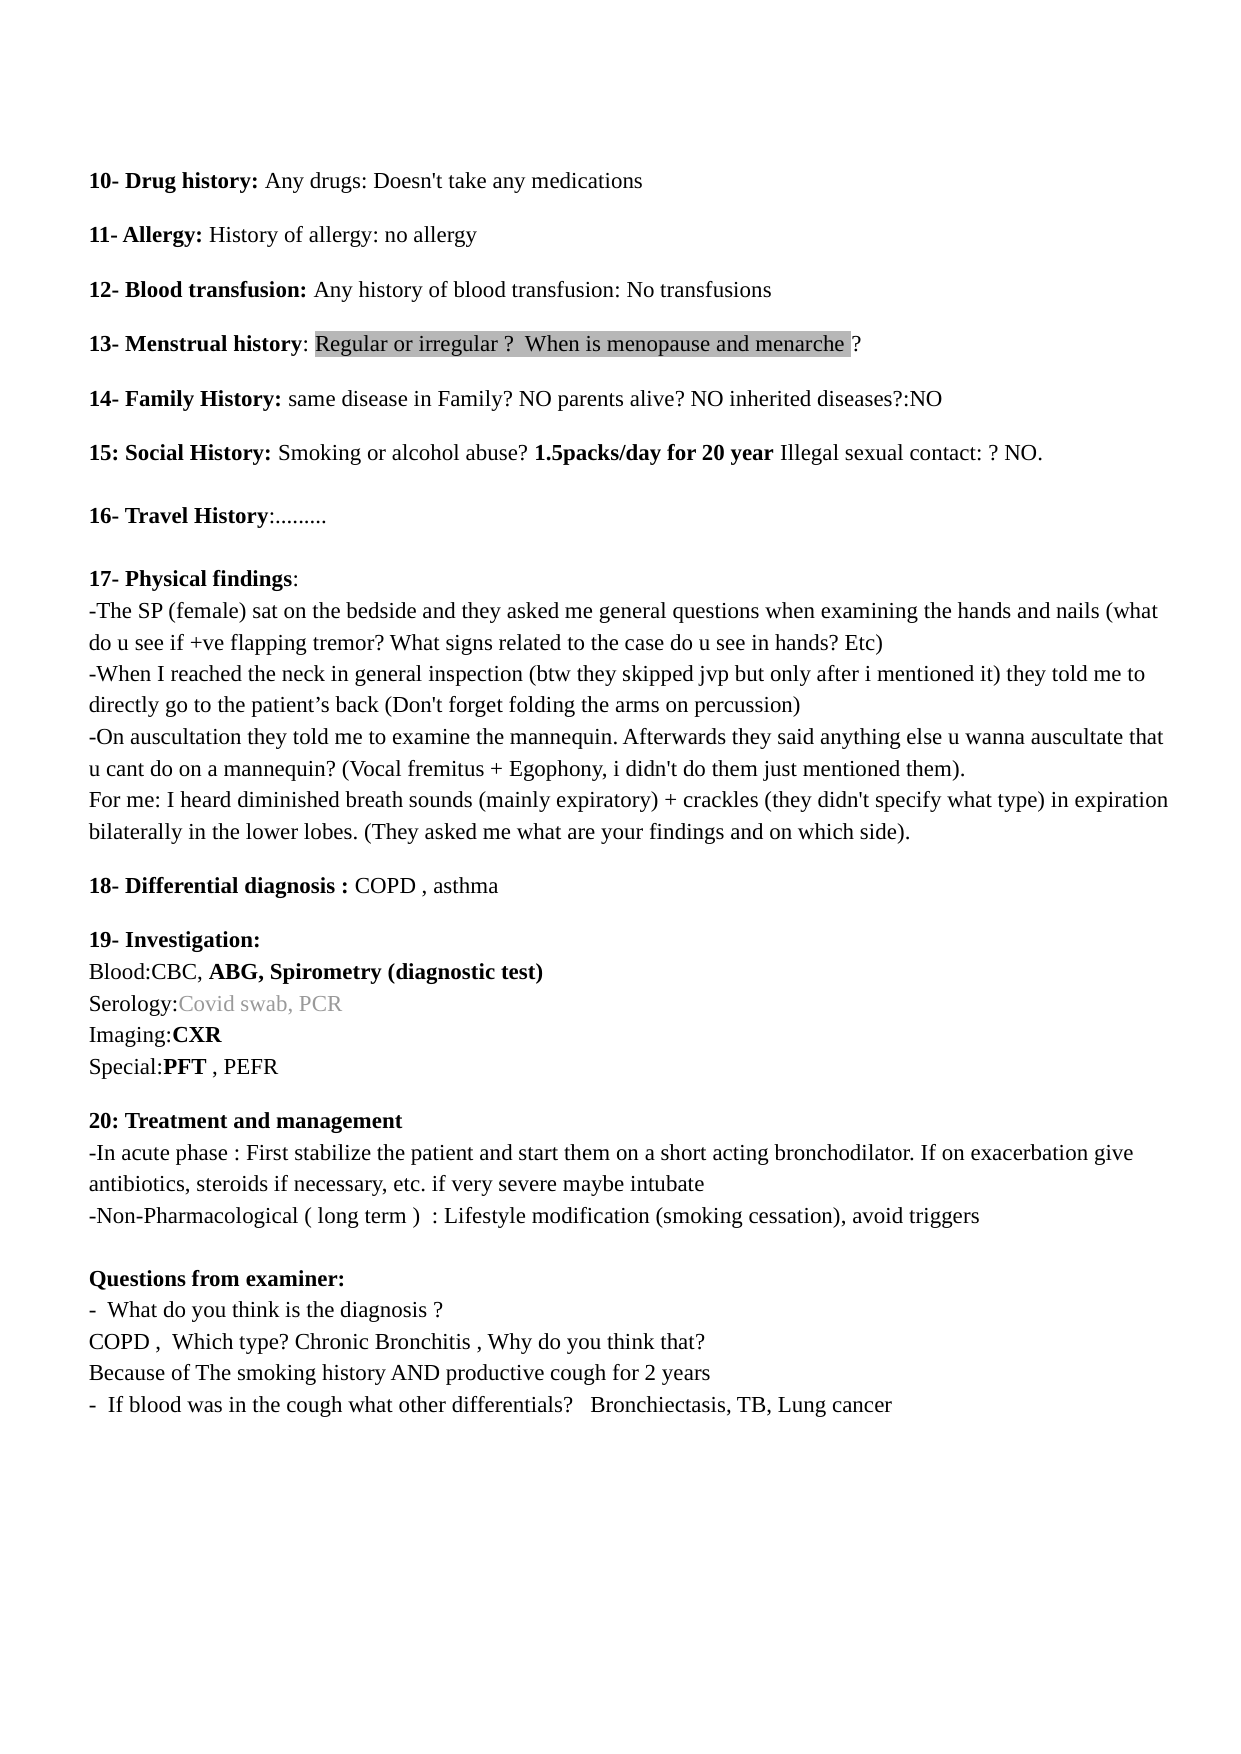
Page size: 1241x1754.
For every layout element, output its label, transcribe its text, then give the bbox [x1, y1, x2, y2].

text_box 10- Drug history: Any drugs: Doesn't take any medications 11- Allergy: History of allergy: no allergy 12- Blood transfusion: Any history of blood transfusion: No transfusions 13- Menstrual history: Regular or irregular ? When is menopause and menarche ? 14- Family History: same disease in Family? NO parents alive? NO inherited diseases?:NO 15: Social History: Smoking or alcohol abuse? 1.5packs/day for 20 year Illegal sexual contact: ? NO. 16- Travel History:......... 17- Physical findings: -The SP (female) sat on the bedside and they asked me general questions when examining the hands and nails (what do u see if +ve flapping tremor? What signs related to the case do u see in hands? Etc) -When I reached the neck in general inspection (btw they skipped jvp but only after i mentioned it) they told me to directly go to the patient’s back (Don't forget folding the arms on percussion) -On auscultation they told me to examine the mannequin. Afterwards they said anything else u wanna auscultate that u cant do on a mannequin? (Vocal fremitus + Egophony, i didn't do them just mentioned them). For me: I heard diminished breath sounds (mainly expiratory) + crackles (they didn't specify what type) in expiration bilaterally in the lower lobes. (They asked me what are your findings and on which side). 18- Differential diagnosis : COPD , asthma 19- Investigation: Blood:CBC, ABG, Spirometry (diagnostic test) Serology:Covid swab, PCR Imaging:CXR Special:PFT , PEFR 20: Treatment and management -In acute phase : First stabilize the patient and start them on a short acting bronchodilator. If on exacerbation give antibiotics, steroids if necessary, etc. if very severe maybe intubate -Non-Pharmacological ( long term ) : Lifestyle modification (smoking cessation), avoid triggers Questions from examiner: - What do you think is the diagnosis ? COPD , Which type? Chronic Bronchitis , Why do you think that? Because of The smoking history AND productive cough for 2 years - If blood was in the cough what other differentials? Bronchiectasis, TB, Lung cancer [73, 126, 1196, 1464]
